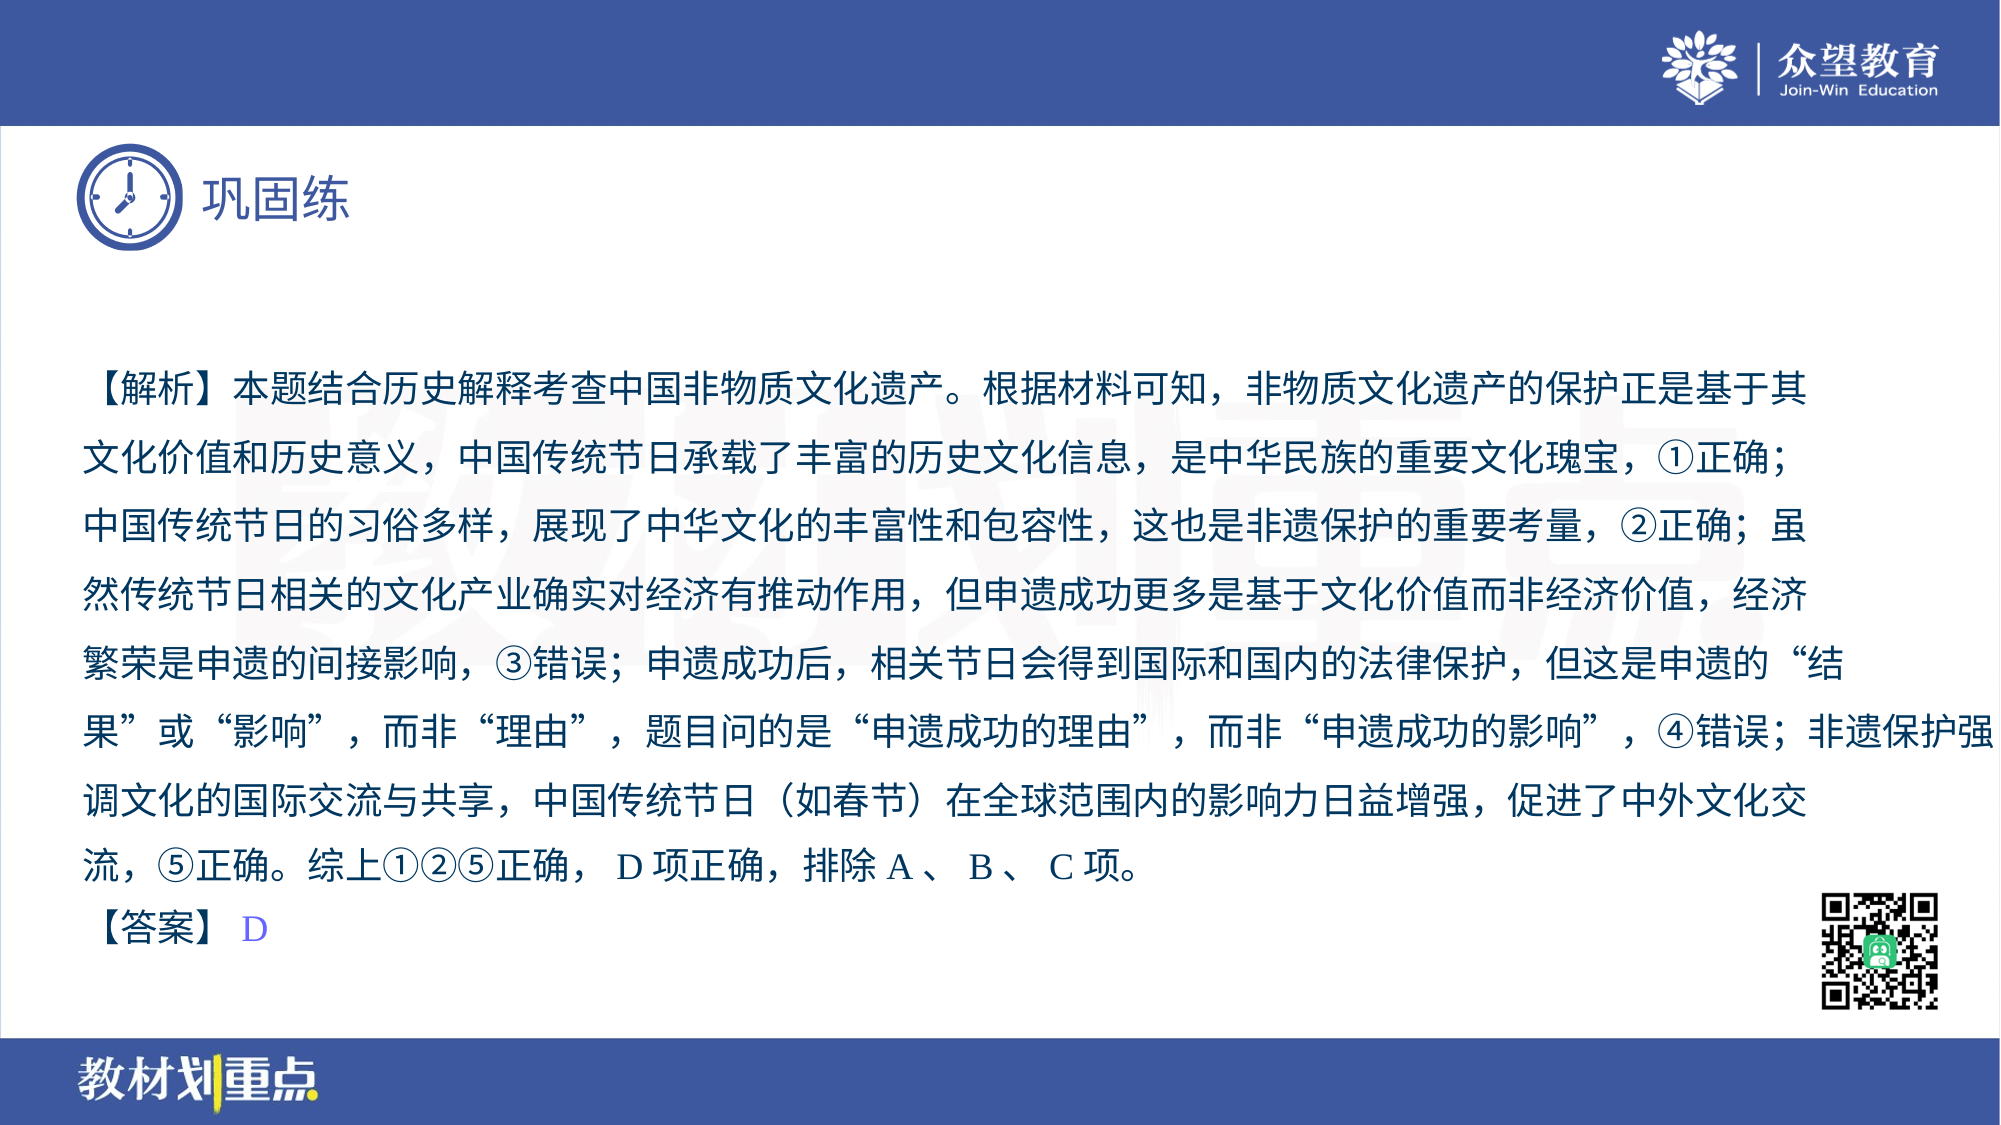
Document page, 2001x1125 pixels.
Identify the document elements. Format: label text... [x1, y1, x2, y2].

text_box 【解析】本题结合历史解释考查中国非物质文化遗产。根据材料可知，非物质文化遗产的保护正是基于其 文化价值和历史意义，中国传统节日承载了丰富的历史文化信息，是中华民族的重要文化瑰宝，①正确； 中国传统节日的习俗多样，展现了中华文化的丰富性和包容性，这也是非遗保护的重要考量，②正确；虽 然传统节日相关的文化产业确实对经济有推动作用，但申遗成功更多是基于文化价值而非经济价值，经济 繁荣是申遗的间接影响，③错误；申遗成功后，相关节日会得到国际和国内的法律保护，但这是申遗的“结 果”或“影响”，而非“理由”，题目问的是“申遗成功的理由”，而非“申遗成功的影响”，④错误；非遗保护强 调文化的国际交流与共享，中国传统节日（如春节）在全球范围内的影响力日益增强，促进了中外文化交 流，⑤正确。综上①②⑤正确，D项正确，排除A、B、C项。 [82, 340, 1817, 881]
text_box 【答案】D [82, 882, 1817, 943]
picture [0, 0, 2000, 1125]
